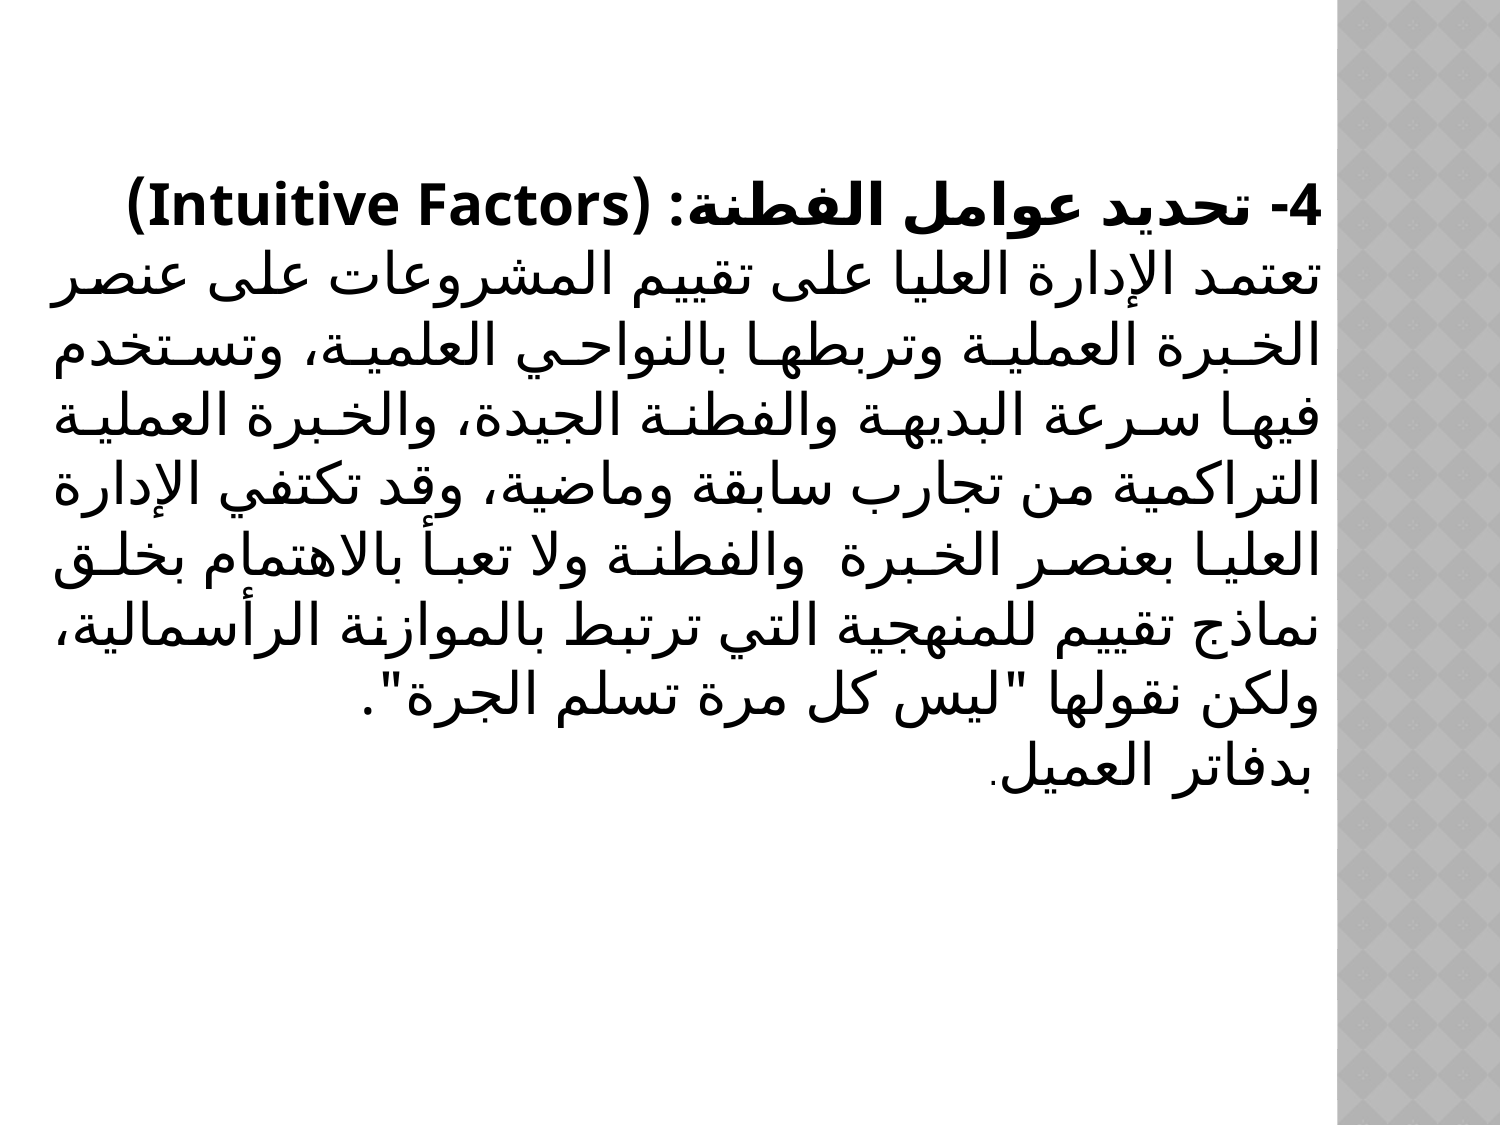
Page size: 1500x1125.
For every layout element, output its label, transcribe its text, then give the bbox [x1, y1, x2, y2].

text_box 4- تحديد عوامل الفطنة: (Intuitive Factors) تعتمد الإدارة العليا على تقييم المشروعات على عنصر الخبرة العملية وتربطها بالنواحي العلمية، وتستخدم فيها سرعة البديهة والفطنة الجيدة، والخبرة العملية التراكمية من تجارب سابقة وماضية، وقد تكتفي الإدارة العليا بعنصر الخبرة والفطنة ولا تعبأ بالاهتمام بخلق نماذج تقييم للمنهجية التي ترتبط بالموازنة الرأسمالية، ولكن نقولها "ليس كل مرة تسلم الجرة". بدفاتر العميل. [37, 159, 1338, 804]
